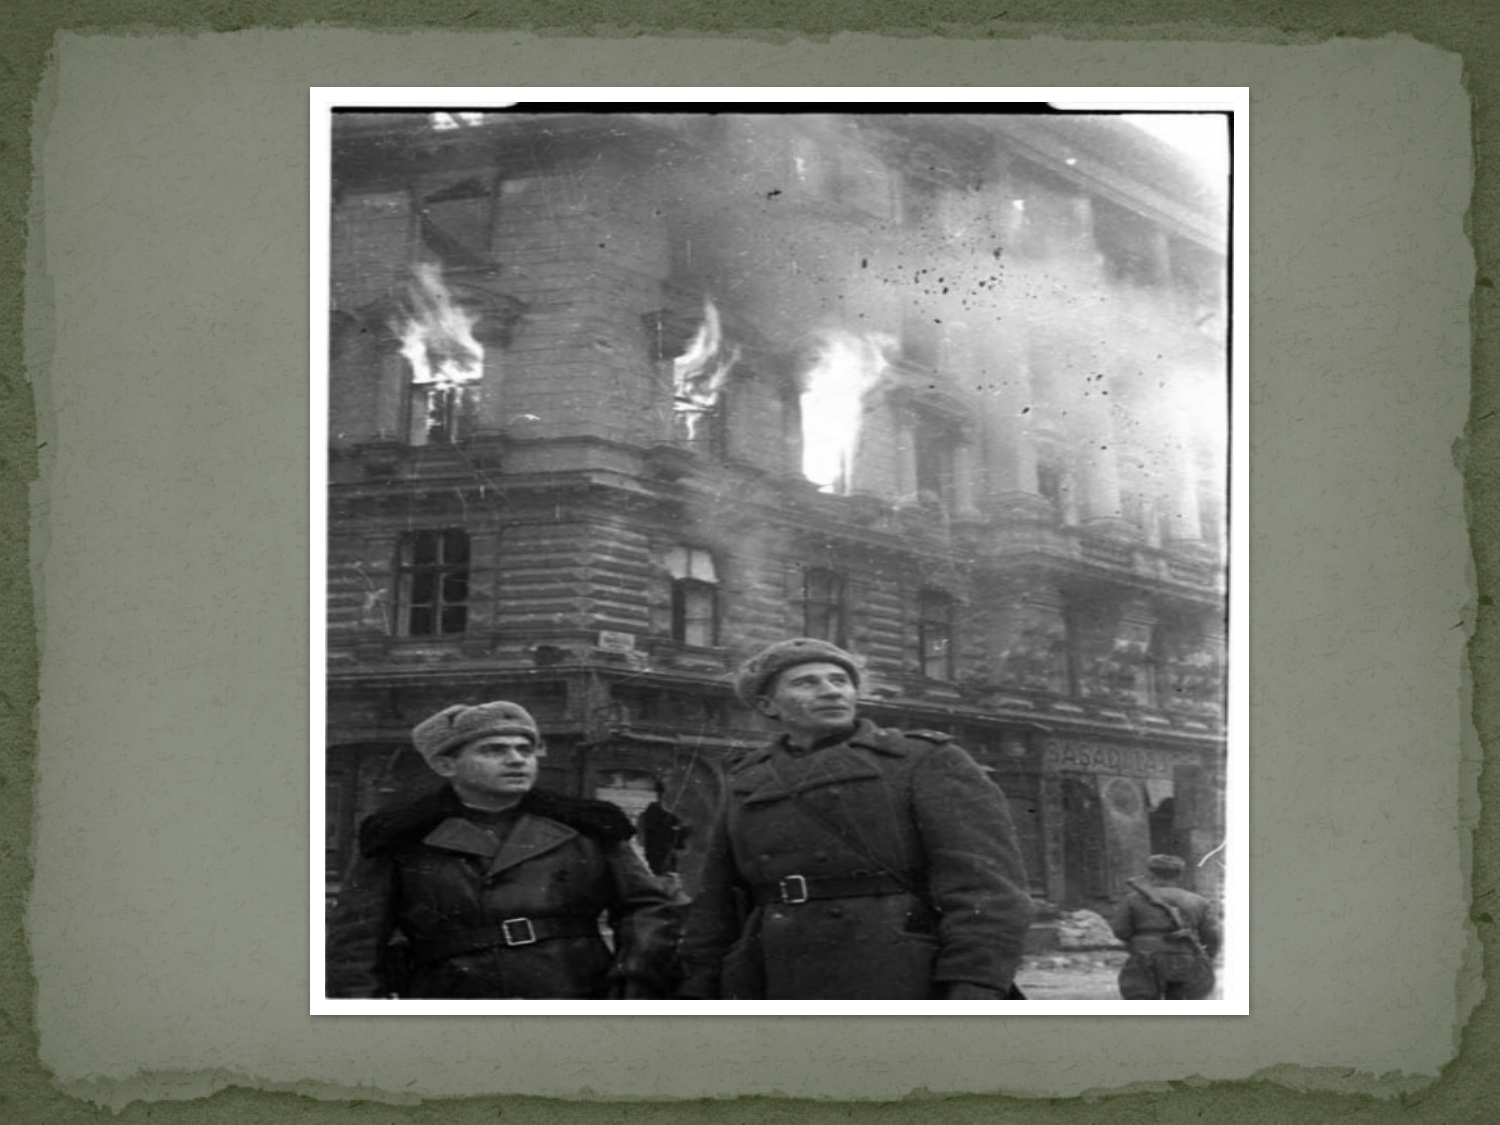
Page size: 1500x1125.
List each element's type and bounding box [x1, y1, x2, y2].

picture [325, 102, 1234, 1000]
